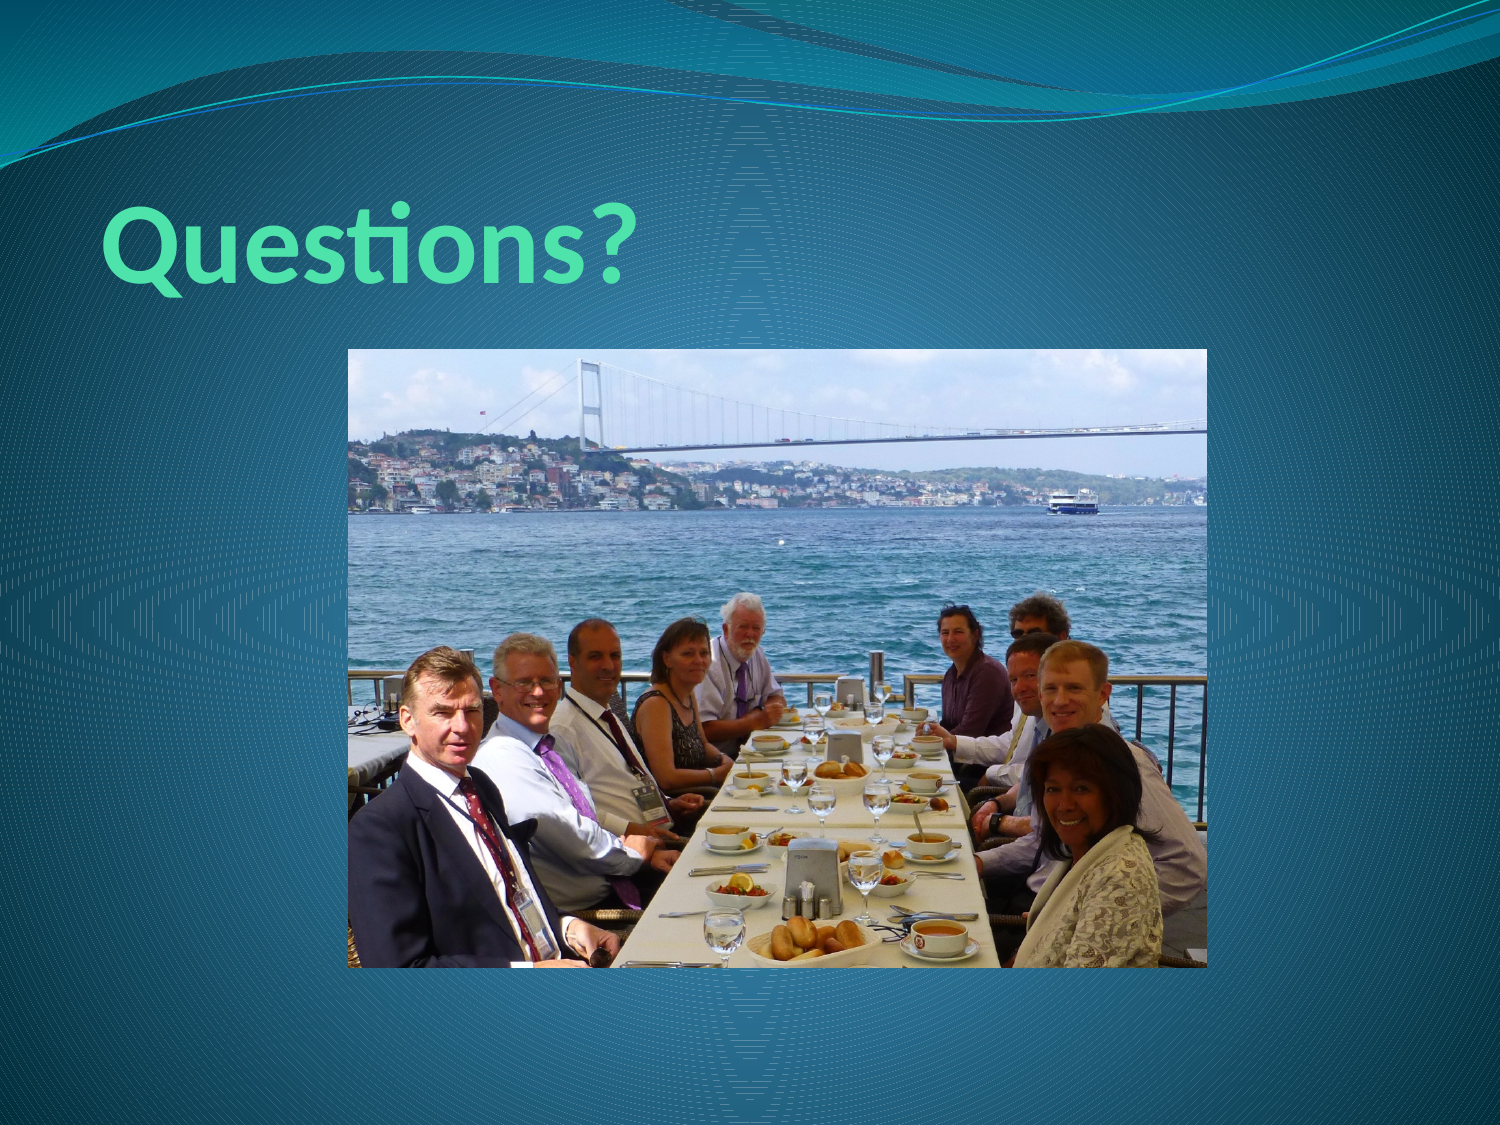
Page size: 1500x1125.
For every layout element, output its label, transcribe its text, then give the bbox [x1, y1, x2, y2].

picture [348, 349, 1207, 968]
title Questions? [100, 137, 1376, 307]
